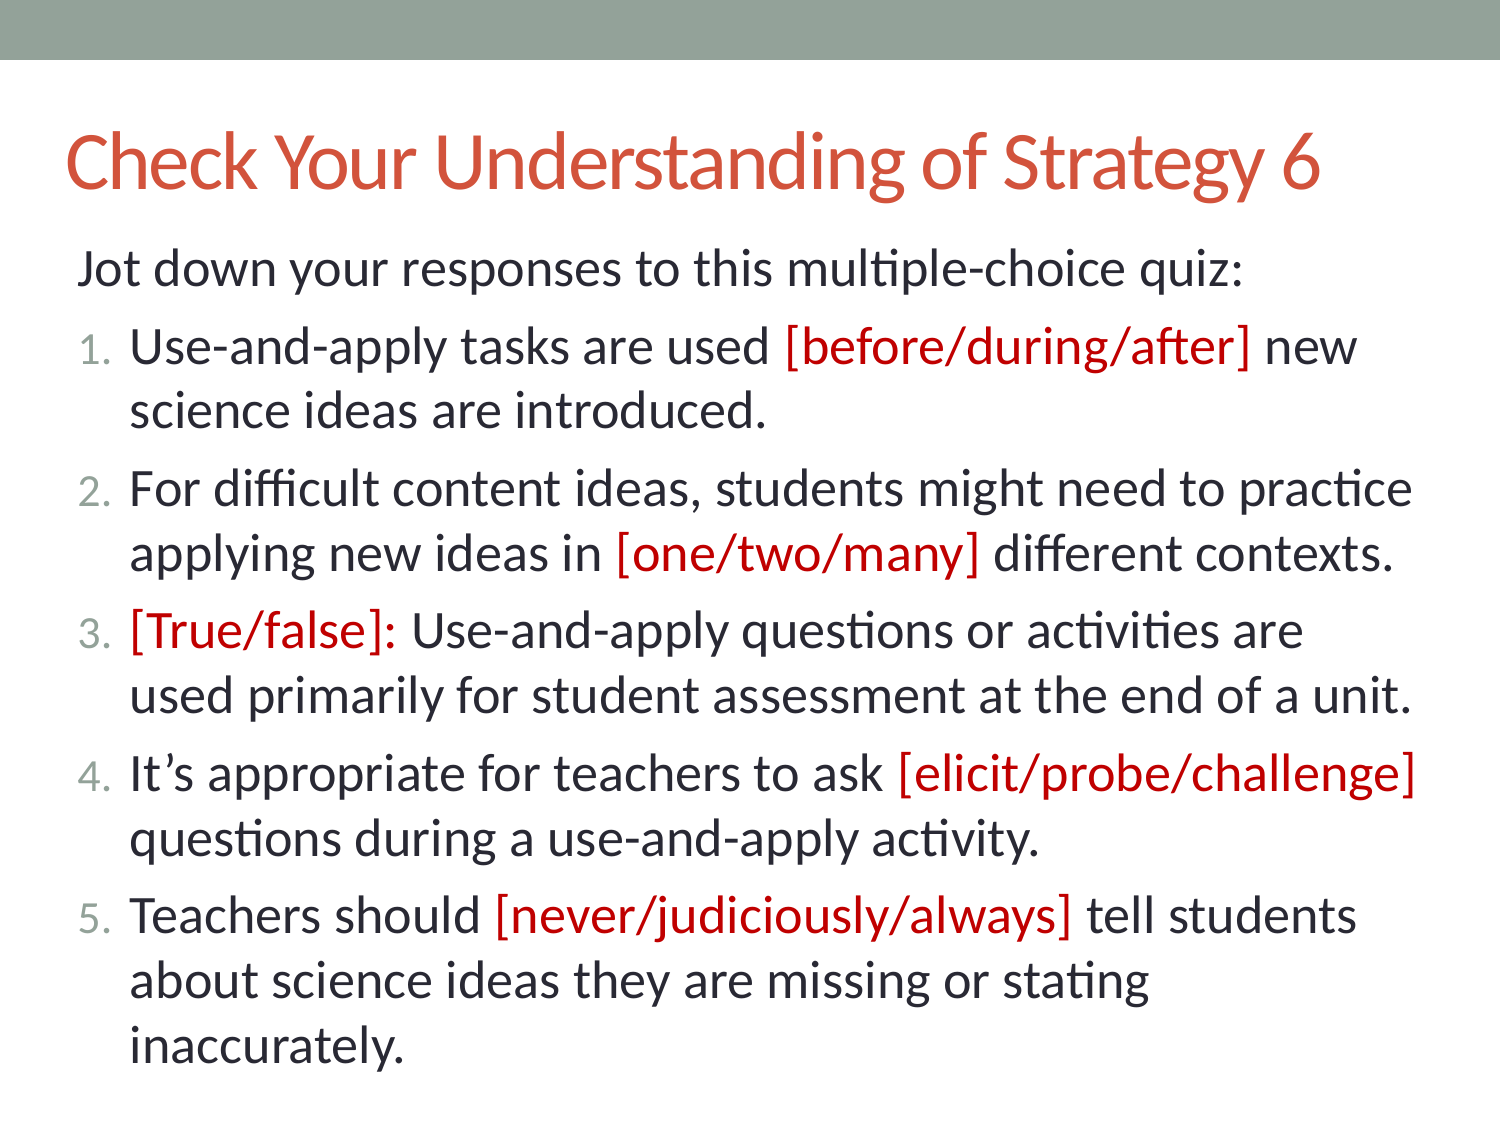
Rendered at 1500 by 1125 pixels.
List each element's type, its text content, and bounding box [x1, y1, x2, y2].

title Check Your Understanding of Strategy 6 [50, 75, 1400, 238]
text_box Jot down your responses to this multiple-choice quiz: Use-and-apply tasks are used [before/during/after] new science ideas are introduced. For difficult content ideas, students might need to practice applying new ideas in [one/two/many] different contexts. [True/false]: Use-and-apply questions or activities are used primarily for student assessment at the end of a unit. It’s appropriate for teachers to ask [elicit/probe/challenge] questions during a use-and-apply activity. Teachers should [never/judiciously/always] tell students about science ideas they are missing or stating inaccurately. [62, 224, 1438, 1063]
